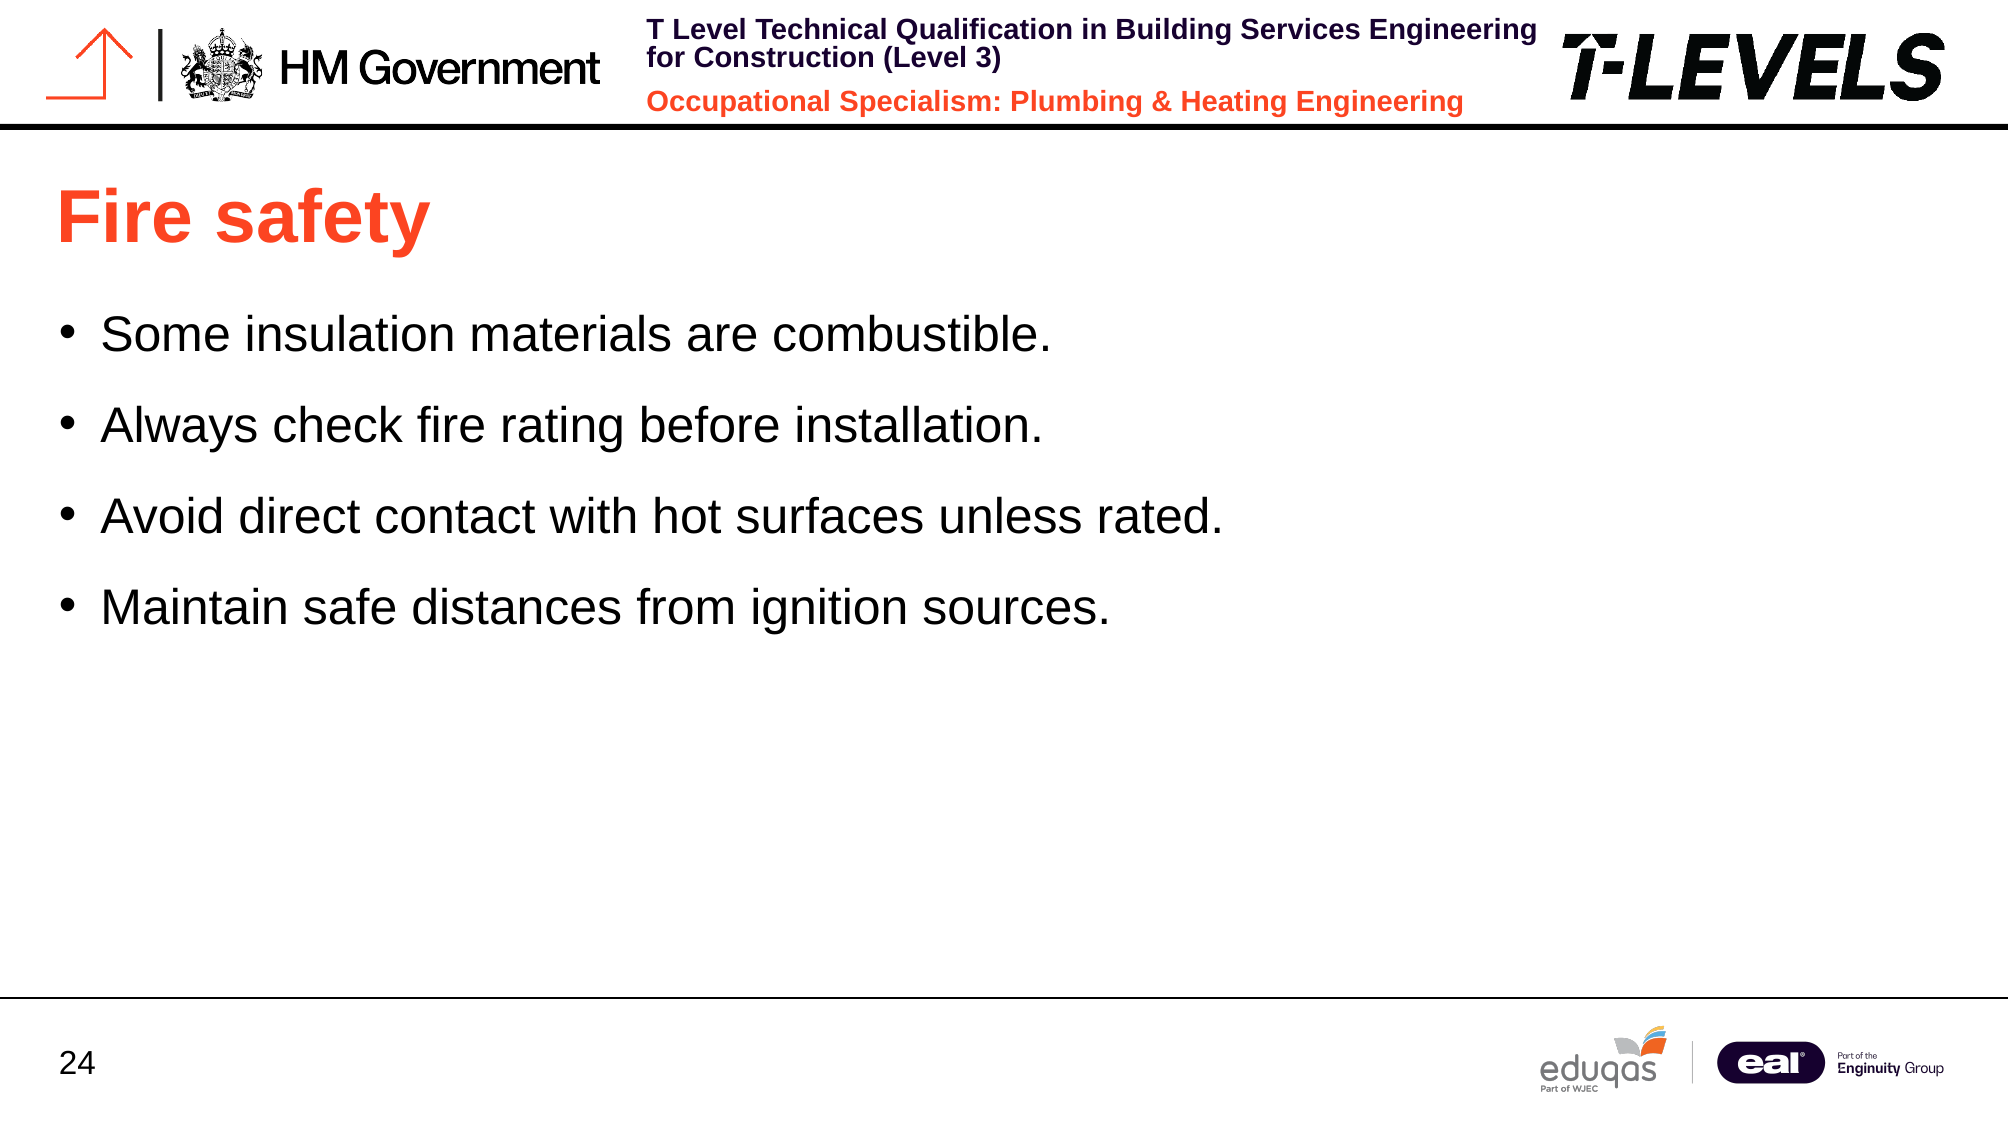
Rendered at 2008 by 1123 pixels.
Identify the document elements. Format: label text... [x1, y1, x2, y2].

picture [1543, 25, 1964, 108]
list Some insulation materials are combustible. Always check fire rating before installation. Avoid direct contact with hot surfaces unless rated. Maintain safe distances from ignition sources. [59, 295, 1933, 950]
title Fire safety [41, 111, 1949, 314]
picture [158, 28, 600, 102]
picture [41, 27, 139, 100]
picture [1535, 1021, 1949, 1097]
